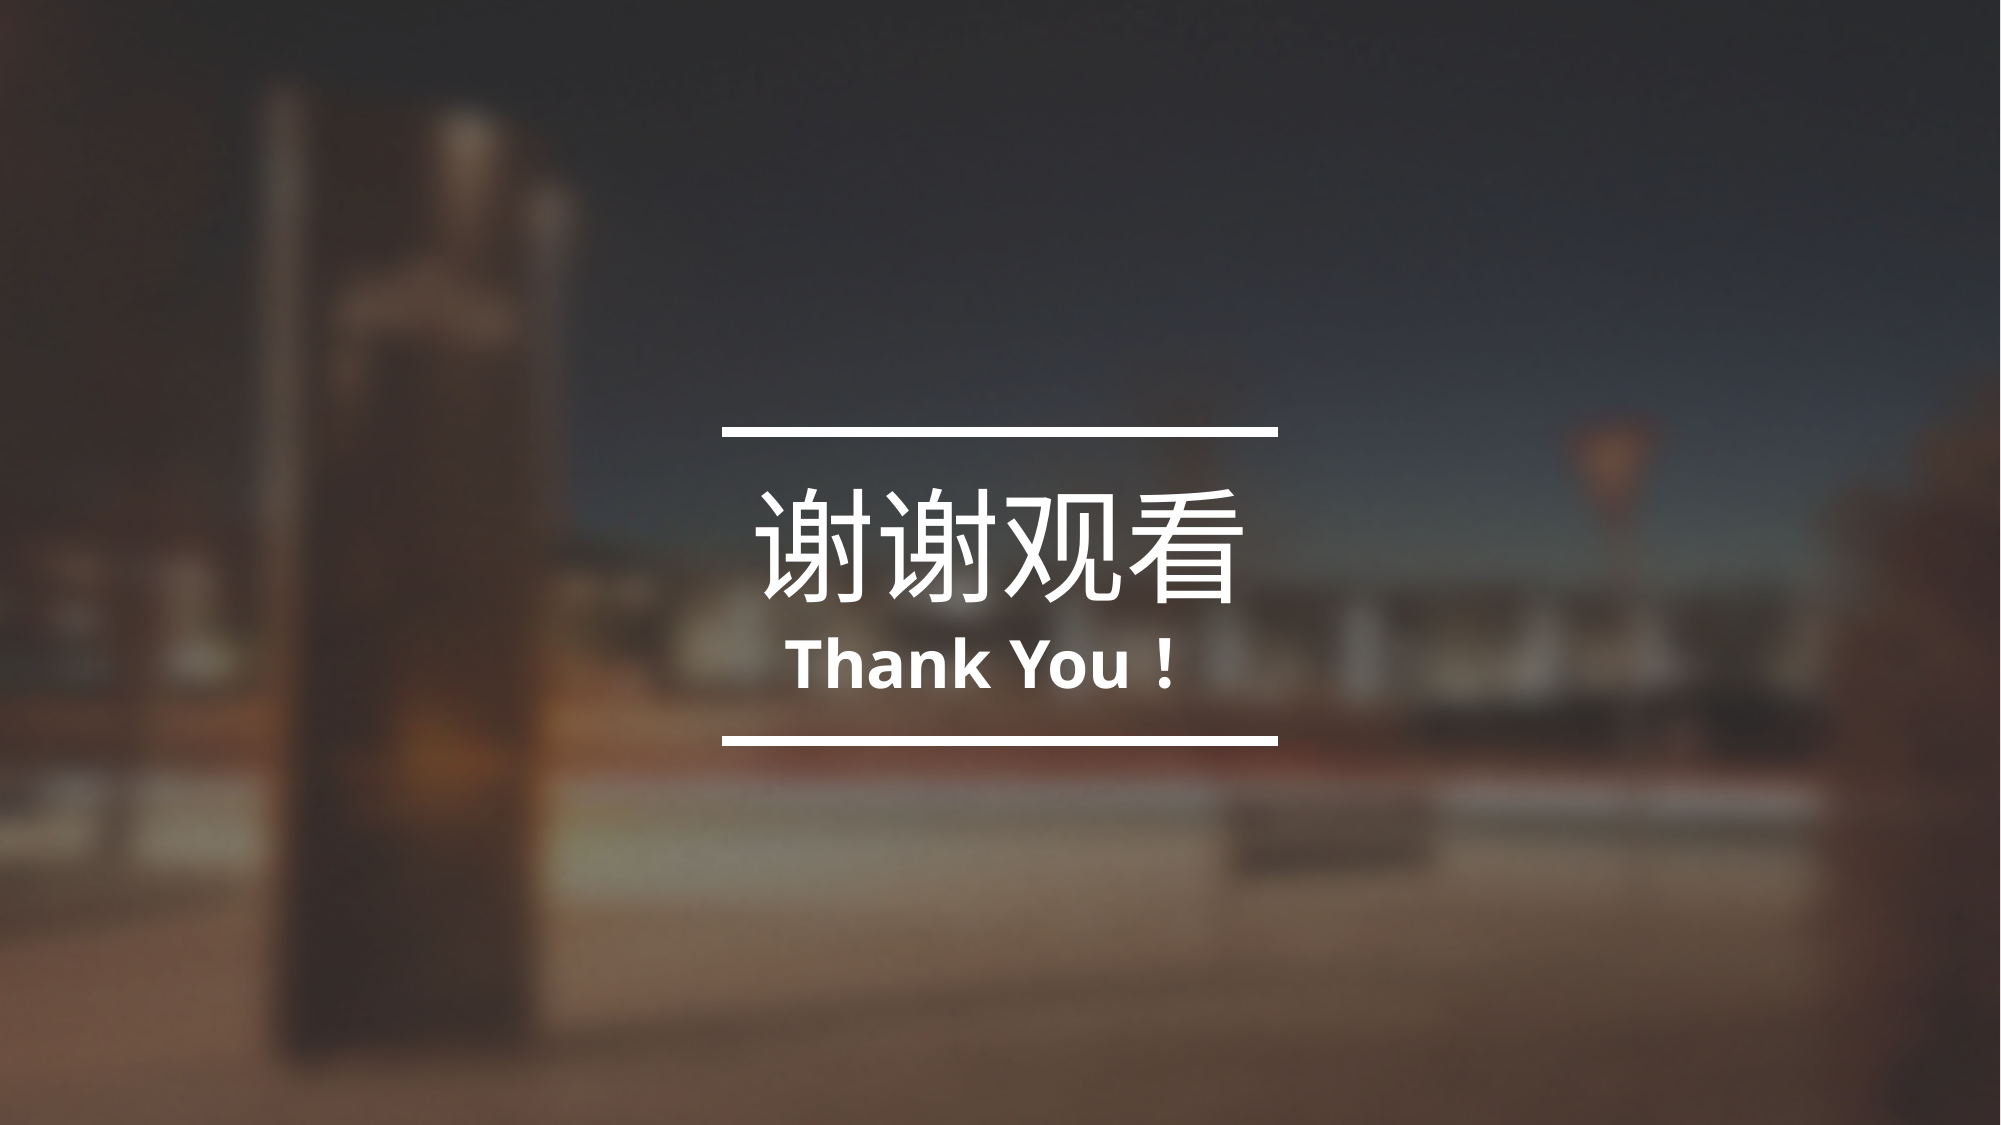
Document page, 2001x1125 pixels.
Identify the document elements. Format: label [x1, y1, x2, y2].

text_box [722, 427, 1277, 746]
text_box [0, 0, 2000, 1125]
